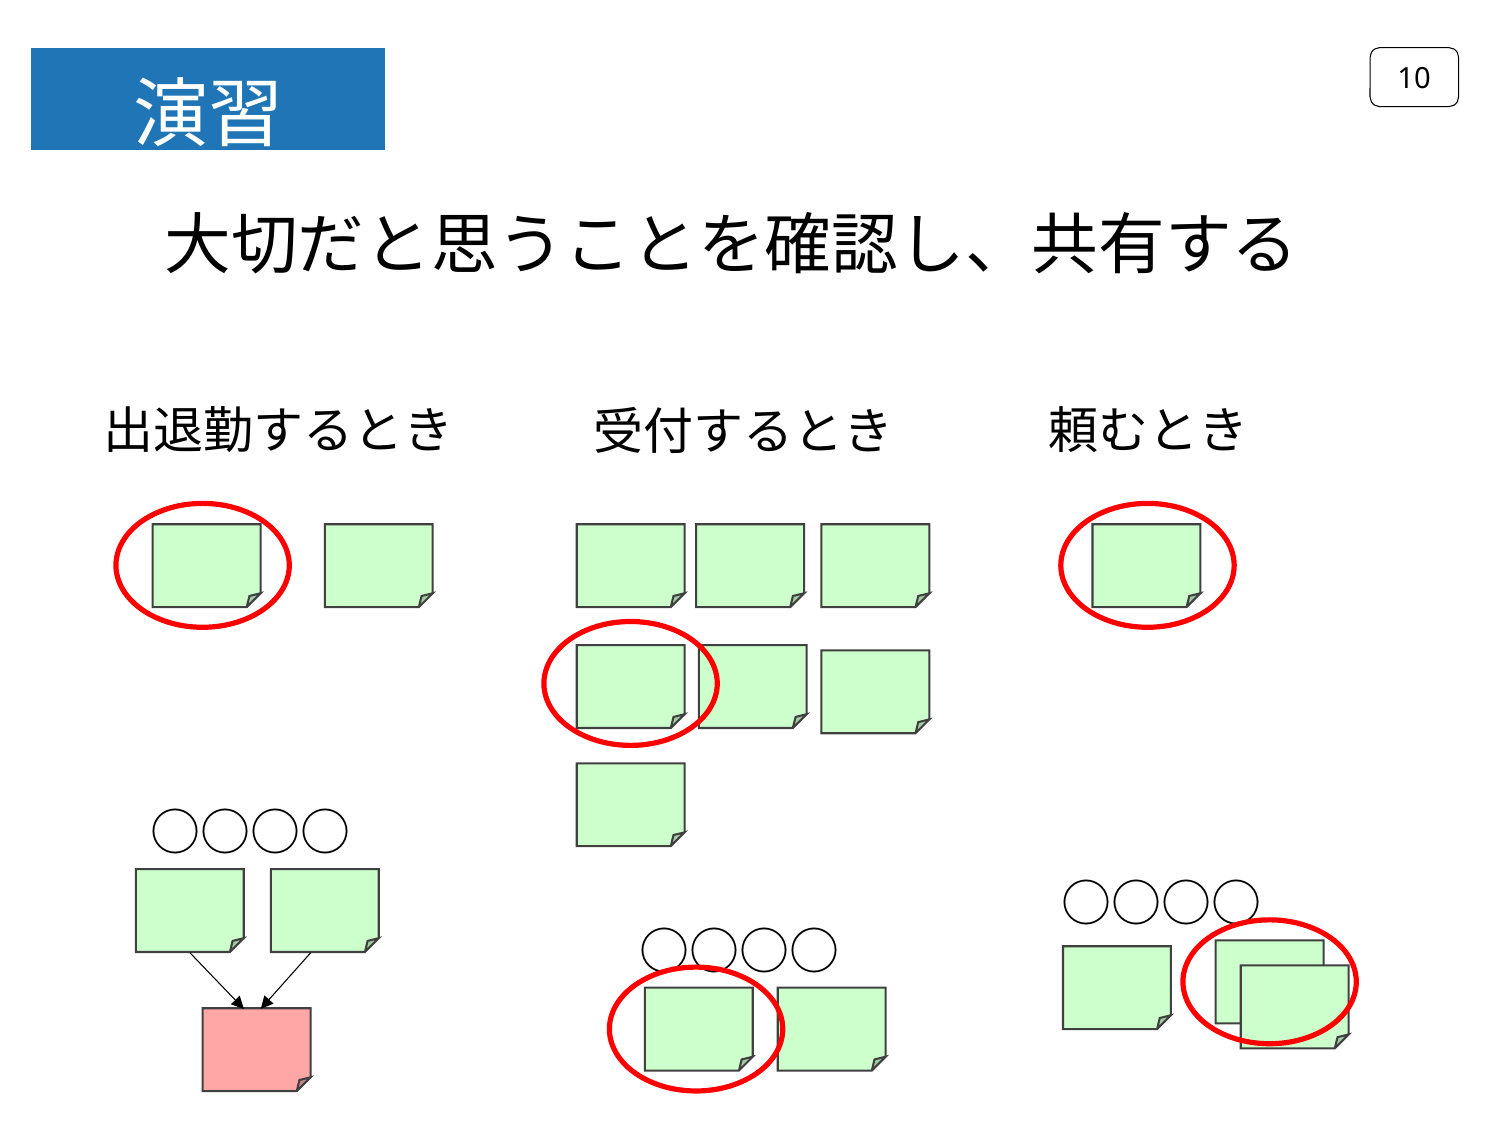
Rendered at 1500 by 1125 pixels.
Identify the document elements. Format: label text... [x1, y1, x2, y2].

text_box [202, 1008, 311, 1092]
text_box [821, 524, 930, 608]
text_box [576, 524, 685, 608]
text_box ○○○○ [625, 1067, 637, 1077]
text_box [608, 966, 784, 1093]
text_box [1062, 946, 1171, 1030]
text_box 頼むとき [1033, 361, 1282, 557]
text_box [260, 952, 312, 1009]
text_box 大切だと思うことを確認し、共有する [149, 195, 1324, 290]
text_box [1181, 918, 1358, 1045]
text_box [189, 952, 244, 1009]
text_box [542, 620, 719, 747]
text_box [1240, 1011, 1349, 1049]
text_box [114, 502, 291, 629]
text_box 出退勤するとき [88, 361, 491, 467]
text_box 受付するとき [578, 362, 916, 557]
text_box ○○○○ [1047, 834, 1295, 1030]
text_box [1059, 557, 1236, 629]
text_box [777, 987, 886, 1071]
text_box [821, 650, 930, 734]
text_box [696, 557, 805, 608]
text_box ○○○○ [625, 881, 873, 1003]
text_box ○○○○ [135, 763, 384, 958]
text_box [698, 645, 807, 729]
text_box [576, 763, 685, 847]
text_box 10 [1368, 46, 1460, 108]
text_box [270, 869, 379, 953]
text_box [135, 869, 244, 953]
text_box ○○○○ [755, 1055, 873, 1077]
text_box 演習 [31, 48, 385, 150]
text_box [324, 524, 433, 608]
